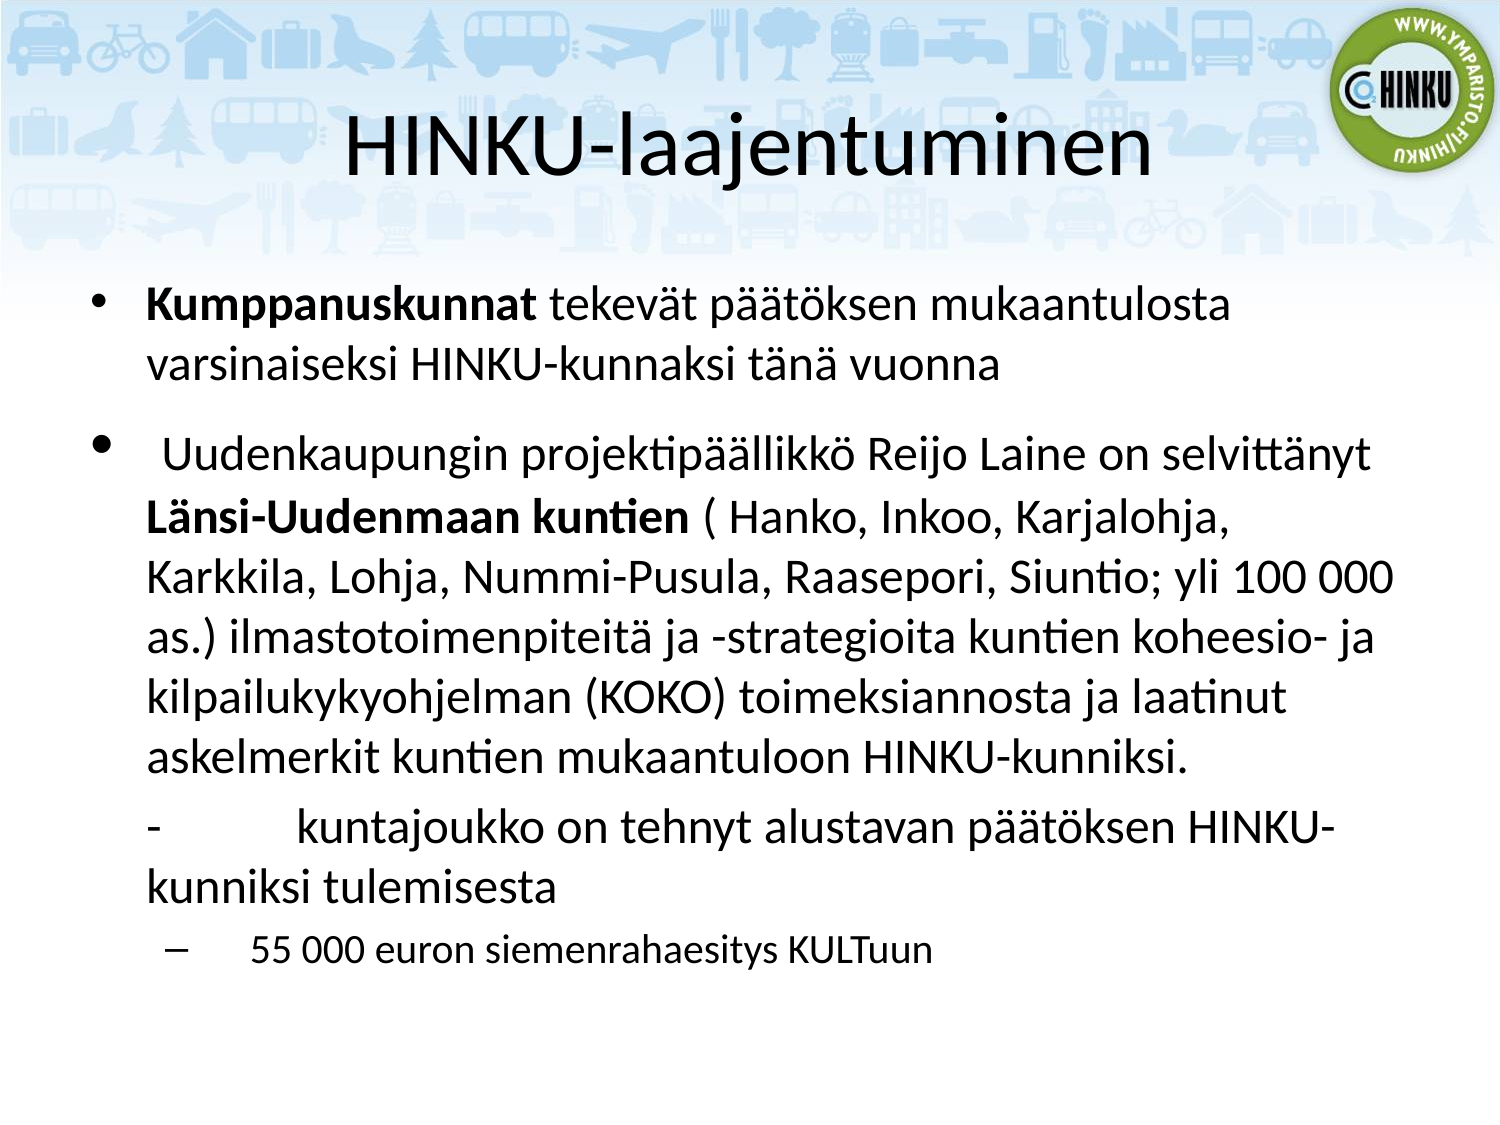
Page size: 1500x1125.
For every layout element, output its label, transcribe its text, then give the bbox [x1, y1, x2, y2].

title HINKU-laajentuminen [74, 44, 1426, 233]
list Kumppanuskunnat tekevät päätöksen mukaantulosta varsinaiseksi HINKU-kunnaksi tänä vuonna Uudenkaupungin projektipäällikkö Reijo Laine on selvittänyt Länsi-Uudenmaan kuntien ( Hanko, Inkoo, Karjalohja, Karkkila, Lohja, Nummi-Pusula, Raasepori, Siuntio; yli 100 000 as.) ilmastotoimenpiteitä ja -strategioita kuntien koheesio- ja kilpailukykyohjelman (KOKO) toimeksiannosta ja laatinut askelmerkit kuntien mukaantuloon HINKU-kunniksi. - kuntajoukko on tehnyt alustavan päätöksen HINKU- kunniksi tulemisesta 55 000 euron siemenrahaesitys KULTuun [74, 262, 1426, 1006]
picture [0, 0, 1500, 1125]
